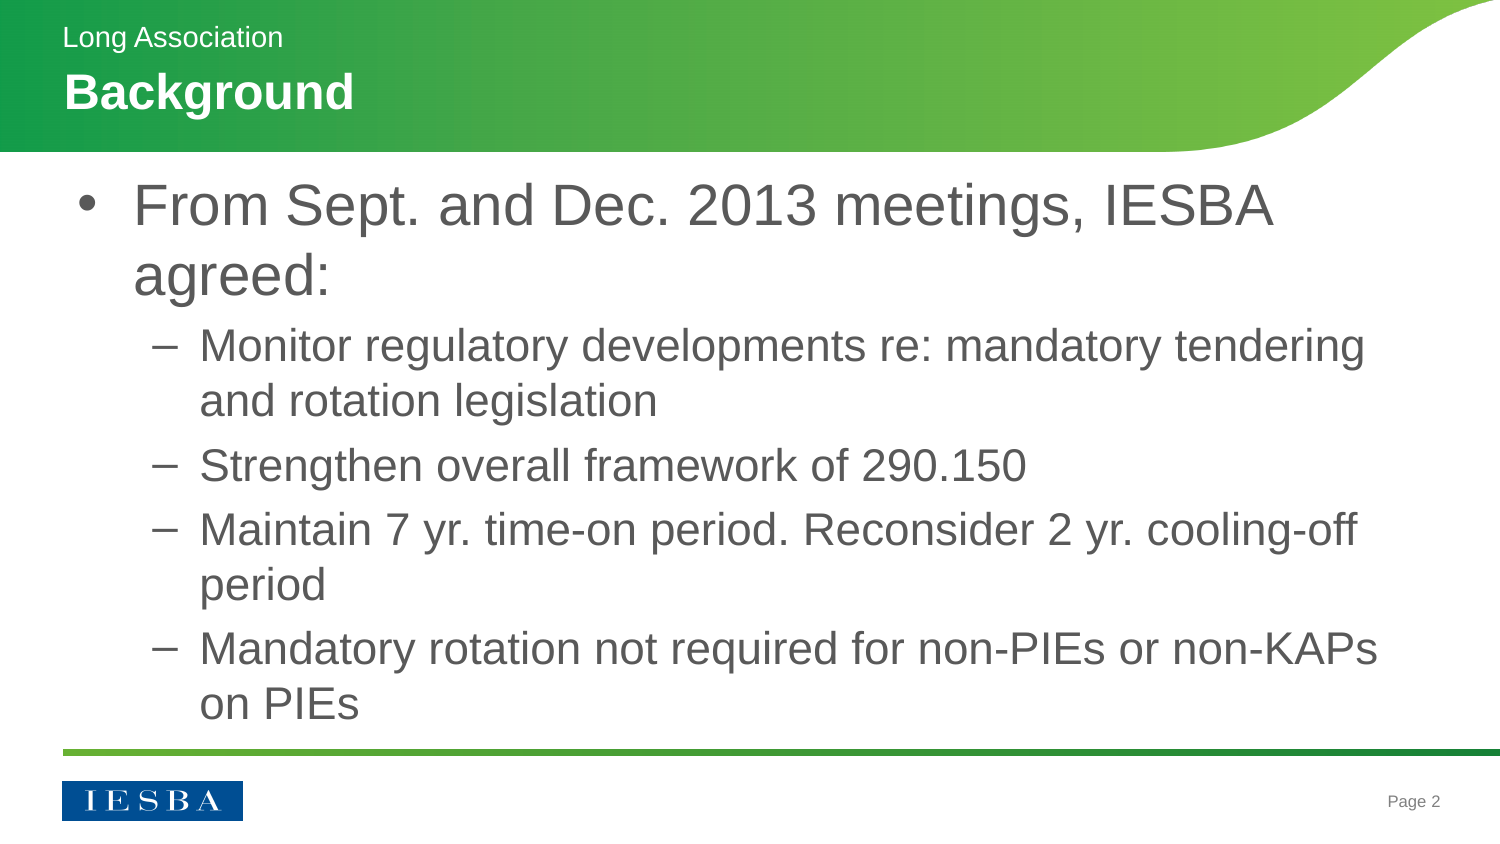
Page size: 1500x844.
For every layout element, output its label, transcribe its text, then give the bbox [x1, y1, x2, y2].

list From Sept. and Dec. 2013 meetings, IESBA agreed: Monitor regulatory developments re: mandatory tendering and rotation legislation Strengthen overall framework of 290.150 Maintain 7 yr. time-on period. Reconsider 2 yr. cooling-off period Mandatory rotation not required for non-PIEs or non-KAPs on PIEs [62, 159, 1450, 747]
title Background [50, 56, 1288, 122]
picture [62, 781, 243, 821]
picture [0, 0, 1497, 152]
subtitle Long Association [62, 18, 500, 47]
